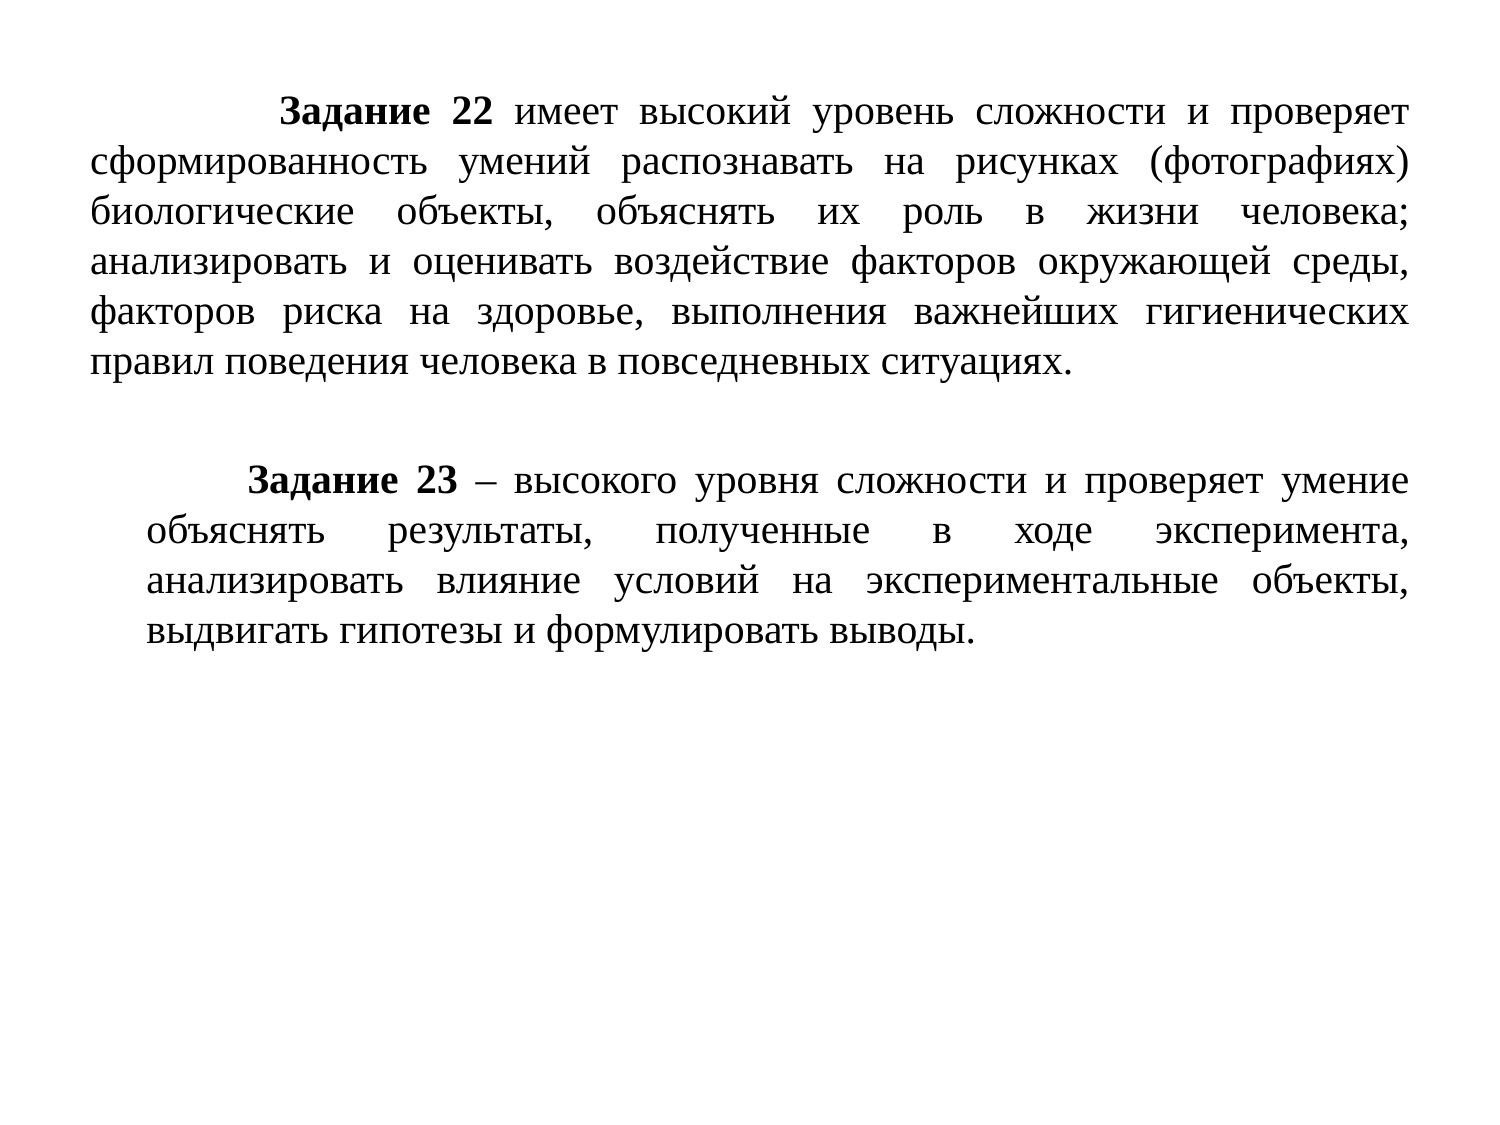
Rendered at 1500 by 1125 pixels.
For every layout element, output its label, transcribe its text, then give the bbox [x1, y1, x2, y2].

list Задание 23 – высокого уровня сложности и проверяет умение объяснять результаты, полученные в ходе эксперимента, анализировать влияние условий на экспериментальные объекты, выдвигать гипотезы и формулировать выводы. [75, 444, 1425, 1005]
title Задание 22 имеет высокий уровень сложности и проверяет сформированность умений распознавать на рисунках (фотографиях) биологические объекты, объяснять их роль в жизни человека; анализировать и оценивать воздействие факторов окружающей среды, факторов риска на здоровье, выполнения важнейших гигиенических правил поведения человека в повседневных ситуациях. [75, 45, 1425, 421]
